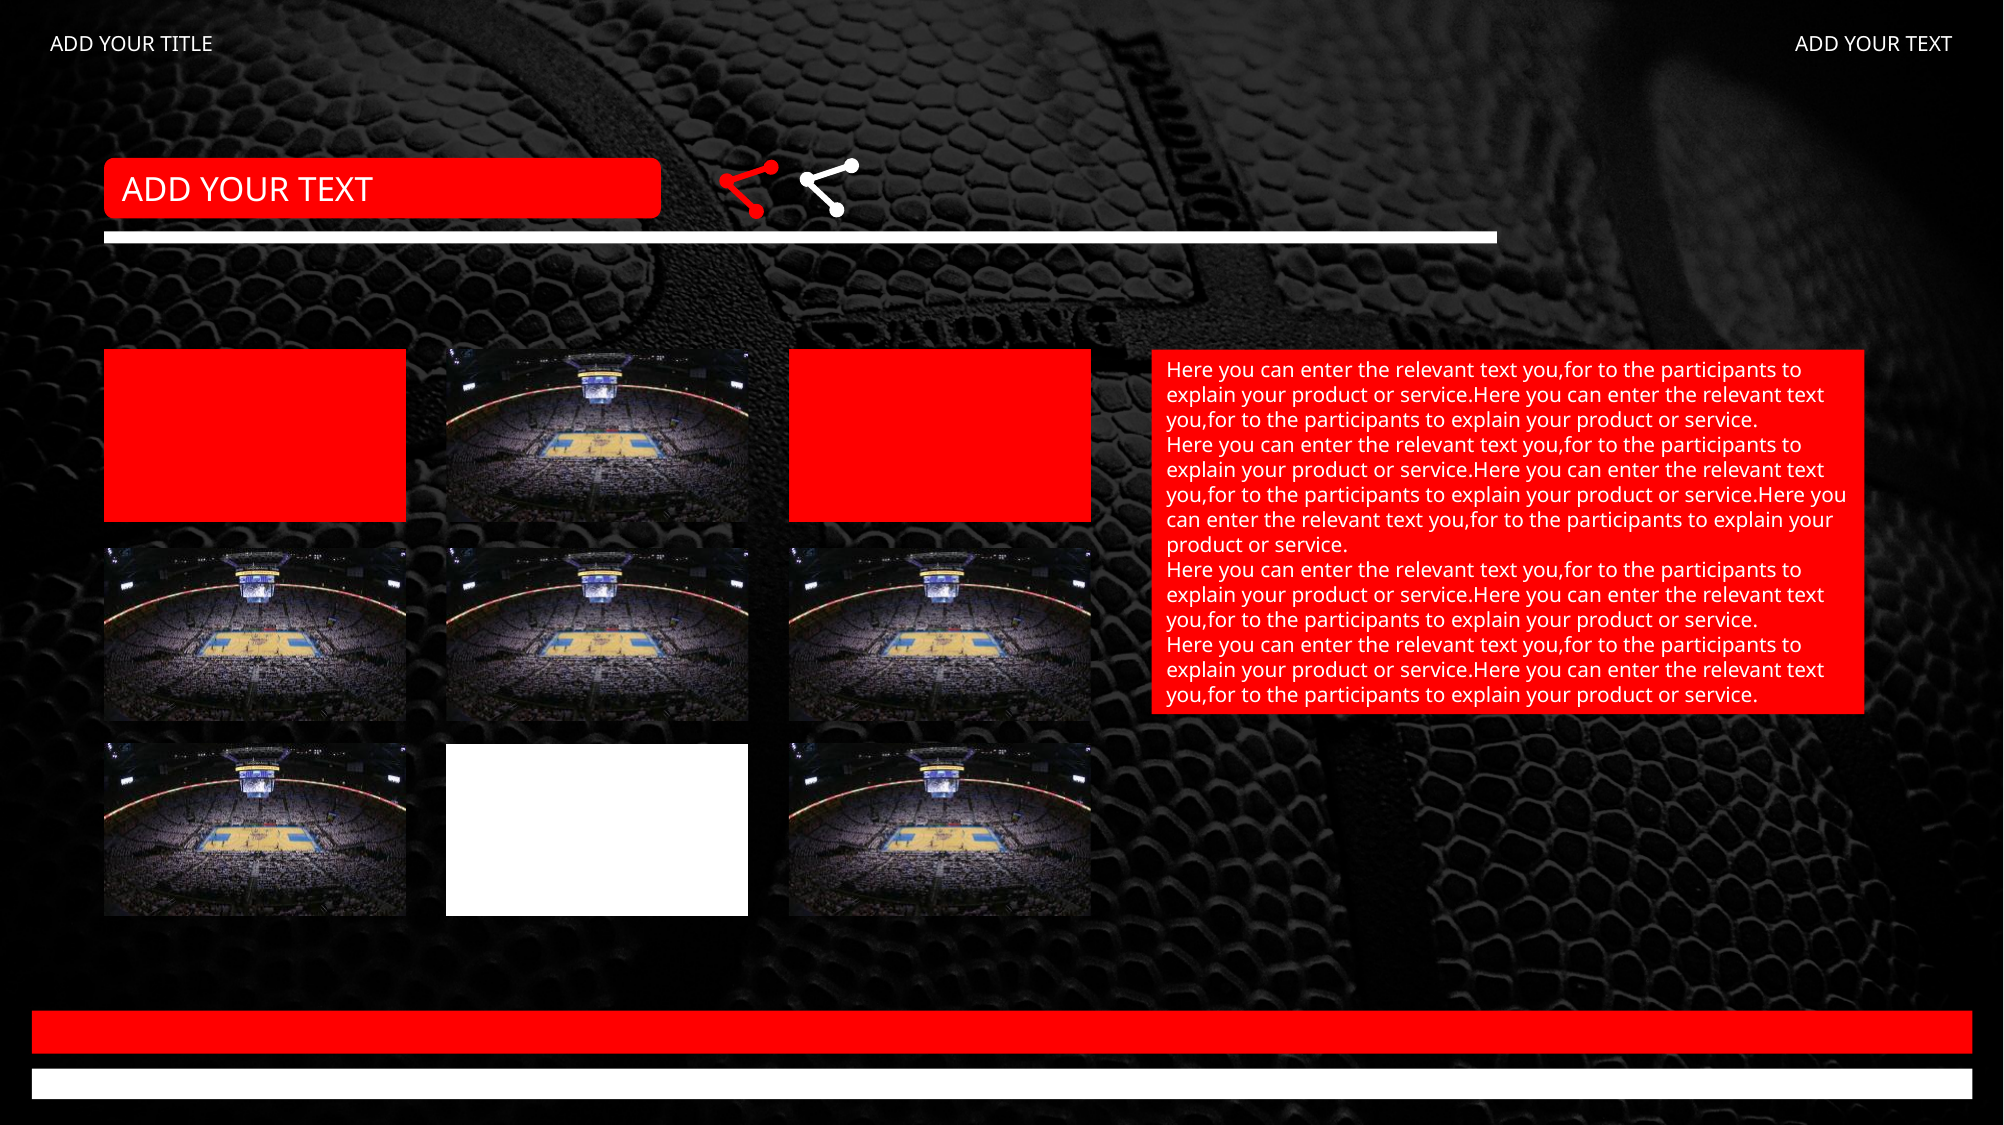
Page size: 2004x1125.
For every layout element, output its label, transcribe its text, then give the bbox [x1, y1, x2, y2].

text_box ADD YOUR TEXT [1780, 23, 1968, 64]
text_box [446, 349, 749, 522]
text_box [788, 548, 1091, 721]
text_box [31, 1010, 1973, 1054]
text_box [719, 159, 779, 219]
text_box ADD YOUR TITLE [35, 23, 228, 64]
text_box [788, 349, 1091, 522]
text_box [104, 349, 407, 522]
text_box [104, 231, 1497, 244]
text_box [799, 158, 860, 218]
text_box [446, 743, 749, 916]
text_box [104, 743, 407, 916]
text_box [446, 548, 749, 721]
text_box [104, 548, 407, 721]
picture [0, 0, 2004, 1125]
text_box Here you can enter the relevant text you,for to the participants to explain your product or service.Here you can enter the relevant text you,for to the participants to explain your product or service. Here you can enter the relevant text you,for to the participants to explain your product or service.Here you can enter the relevant text you,for to the participants to explain your product or service.Here you can enter the relevant text you,for to the participants to explain your product or service. Here you can enter the relevant text you,for to the participants to explain your product or service.Here you can enter the relevant text you,for to the participants to explain your product or service. Here you can enter the relevant text you,for to the participants to explain your product or service.Here you can enter the relevant text you,for to the participants to explain your product or service. [1151, 349, 1865, 715]
text_box [31, 1068, 1973, 1100]
text_box [788, 743, 1091, 916]
text_box ADD YOUR TEXT [104, 157, 661, 219]
